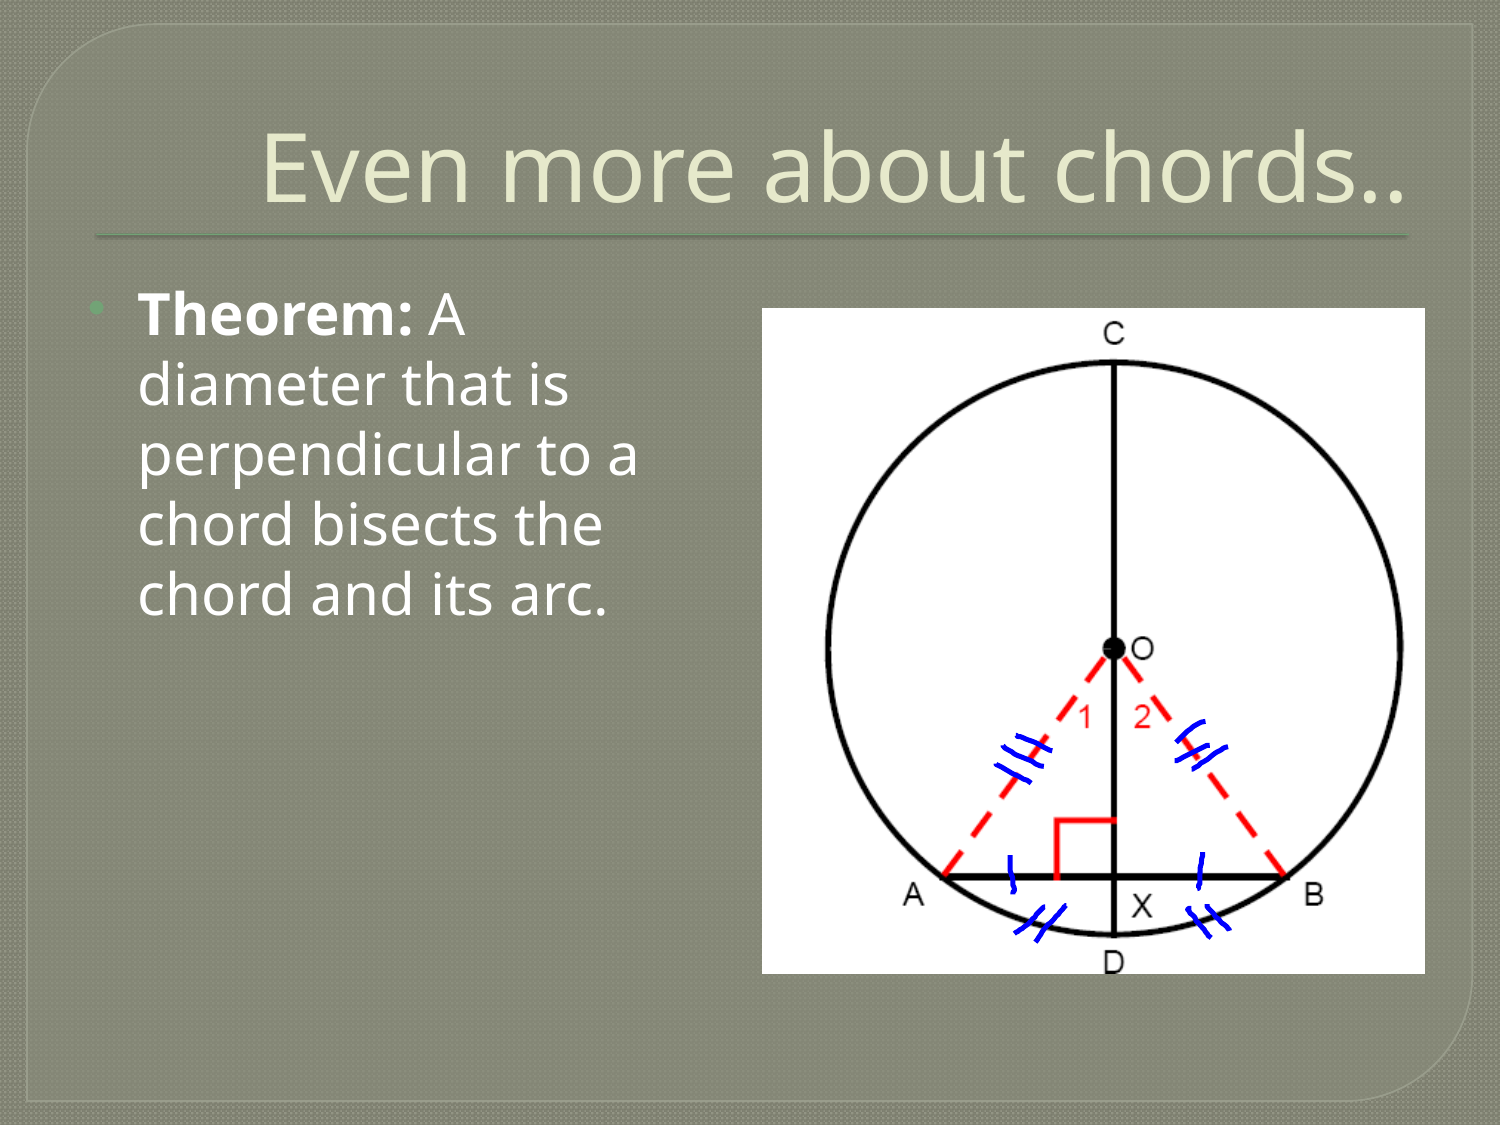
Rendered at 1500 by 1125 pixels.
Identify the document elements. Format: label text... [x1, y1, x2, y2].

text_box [1174, 721, 1229, 770]
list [762, 308, 1426, 975]
title Even more about chords.. [75, 41, 1425, 230]
list Theorem: A diameter that is perpendicular to a chord bisects the chord and its arc. [75, 270, 738, 1013]
